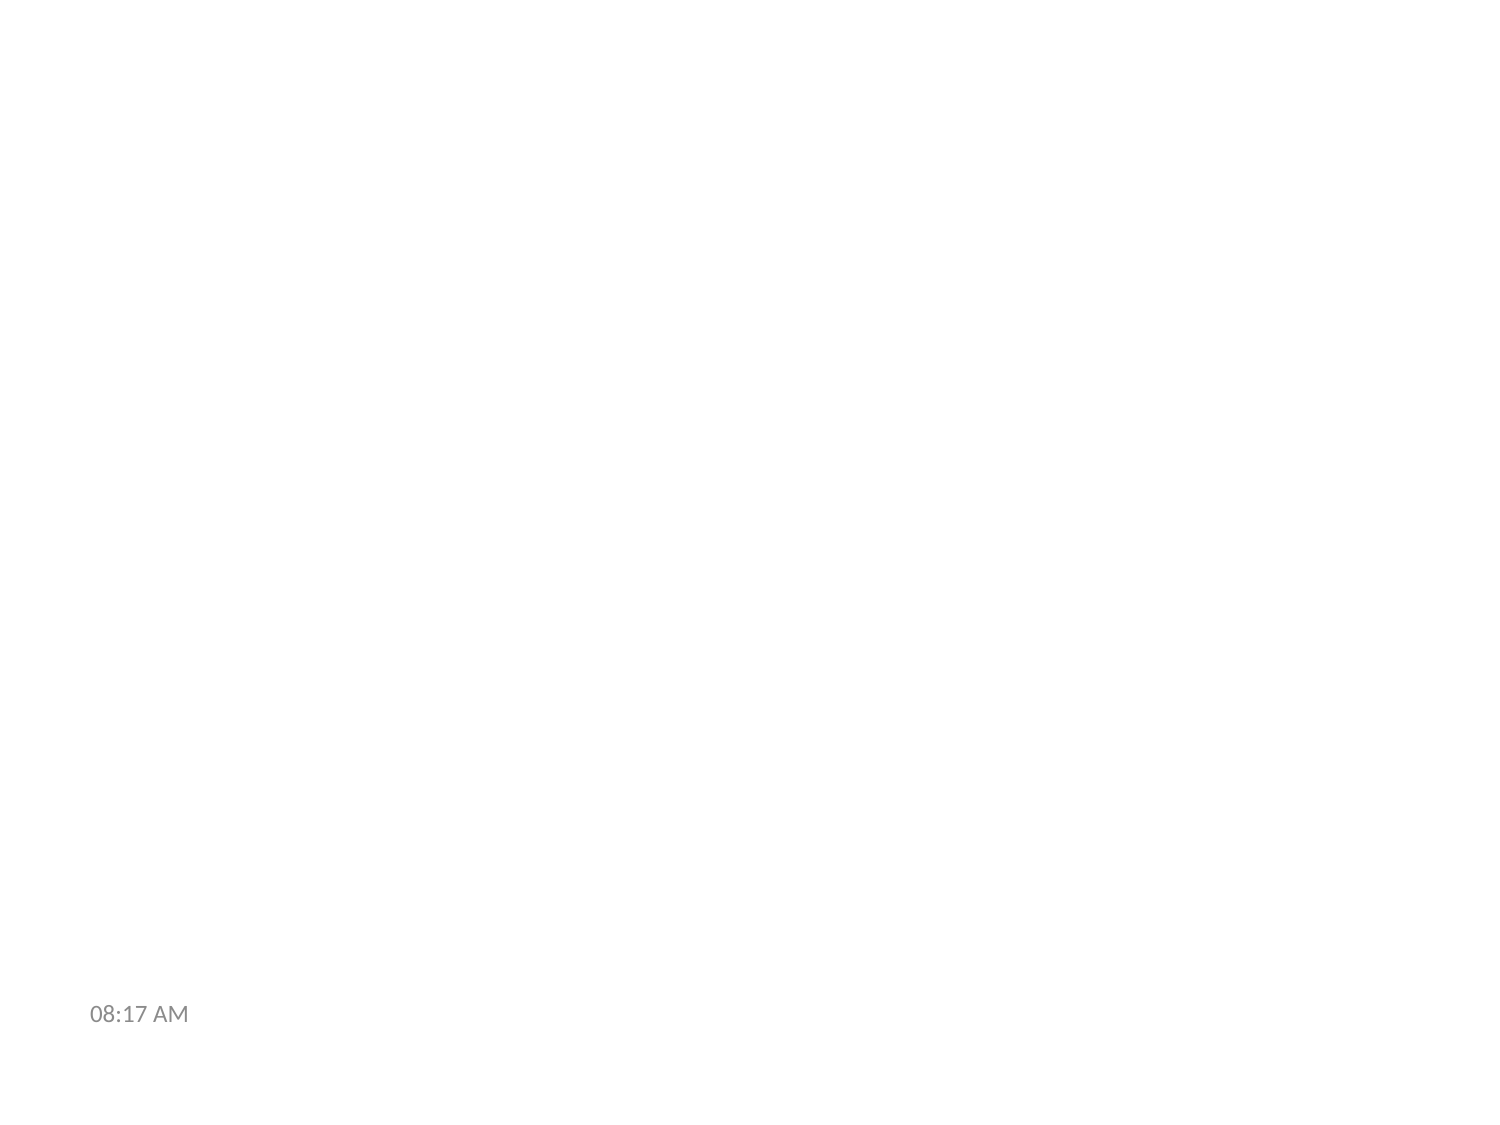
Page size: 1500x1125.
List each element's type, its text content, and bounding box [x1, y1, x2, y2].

text_box 3:35 PM [75, 982, 425, 1043]
